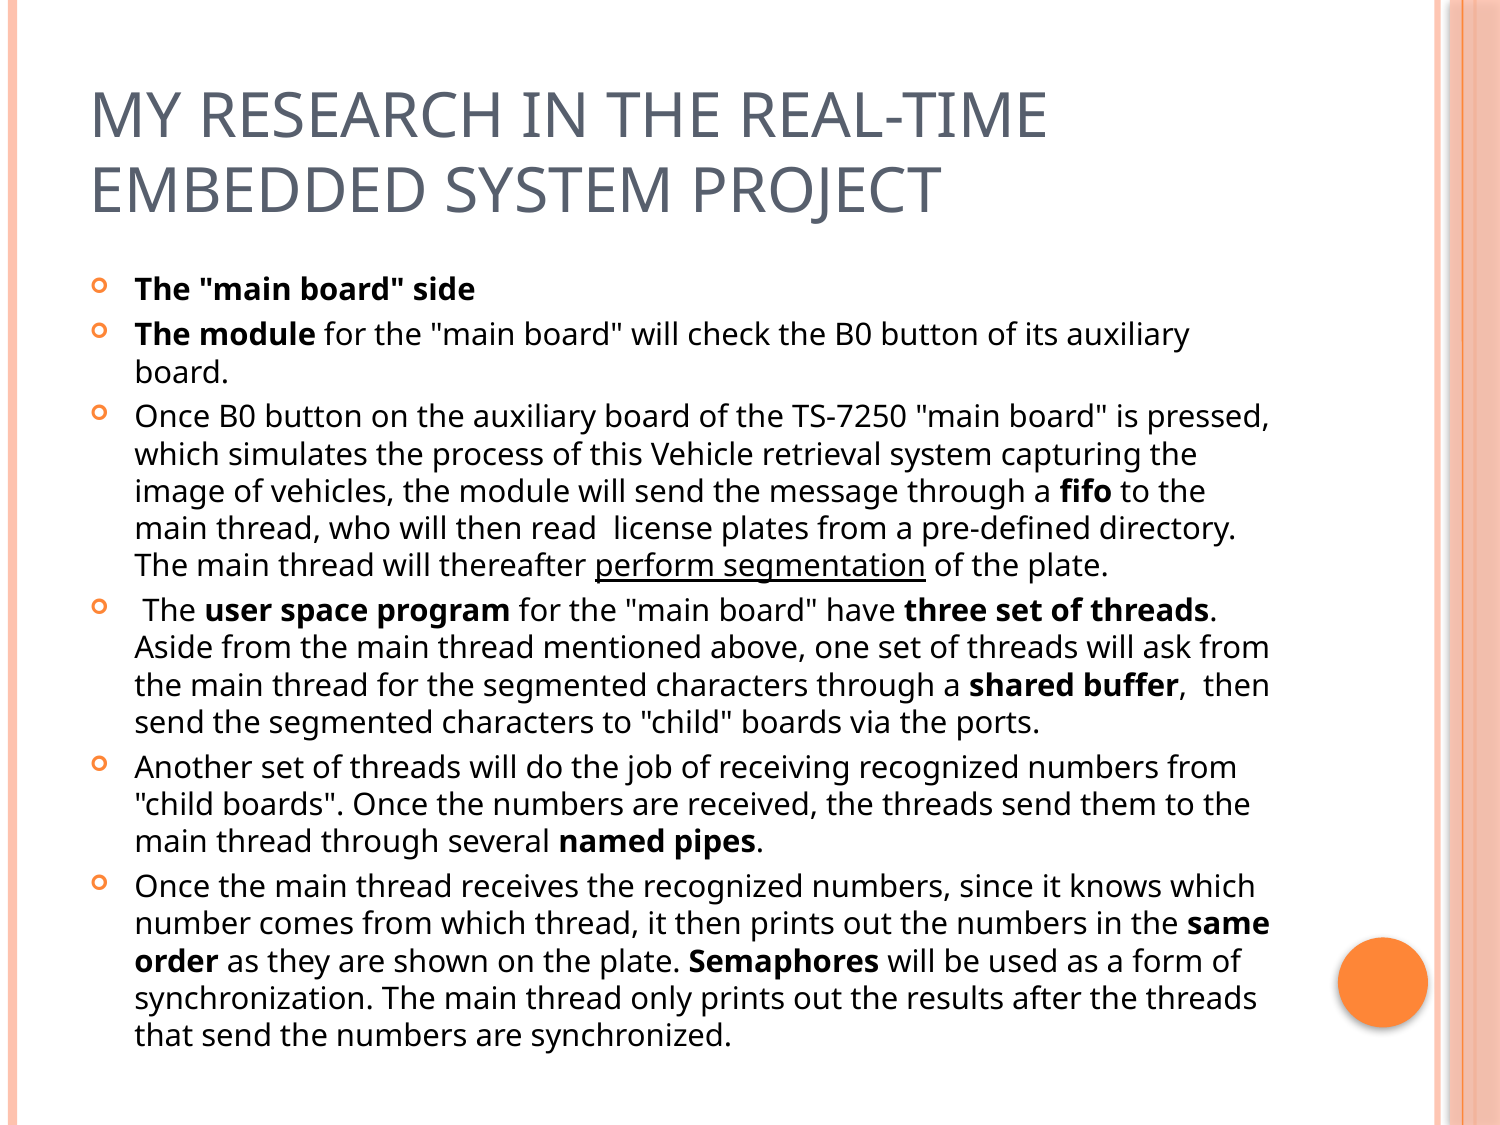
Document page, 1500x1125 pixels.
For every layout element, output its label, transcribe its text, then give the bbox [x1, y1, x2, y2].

list The "main board" side The module for the "main board" will check the B0 button of its auxiliary board. Once B0 button on the auxiliary board of the TS-7250 "main board" is pressed, which simulates the process of this Vehicle retrieval system capturing the image of vehicles, the module will send the message through a fifo to the main thread, who will then read license plates from a pre-defined directory. The main thread will thereafter perform segmentation of the plate. The user space program for the "main board" have three set of threads. Aside from the main thread mentioned above, one set of threads will ask from the main thread for the segmented characters through a shared buffer, then send the segmented characters to "child" boards via the ports. Another set of threads will do the job of receiving recognized numbers from "child boards". Once the numbers are received, the threads send them to the main thread through several named pipes. Once the main thread receives the recognized numbers, since it knows which number comes from which thread, it then prints out the numbers in the same order as they are shown on the plate. Semaphores will be used as a form of synchronization. The main thread only prints out the results after the threads that send the numbers are synchronized. [75, 262, 1300, 1062]
title My research in the real-time embedded system project [75, 45, 1300, 233]
